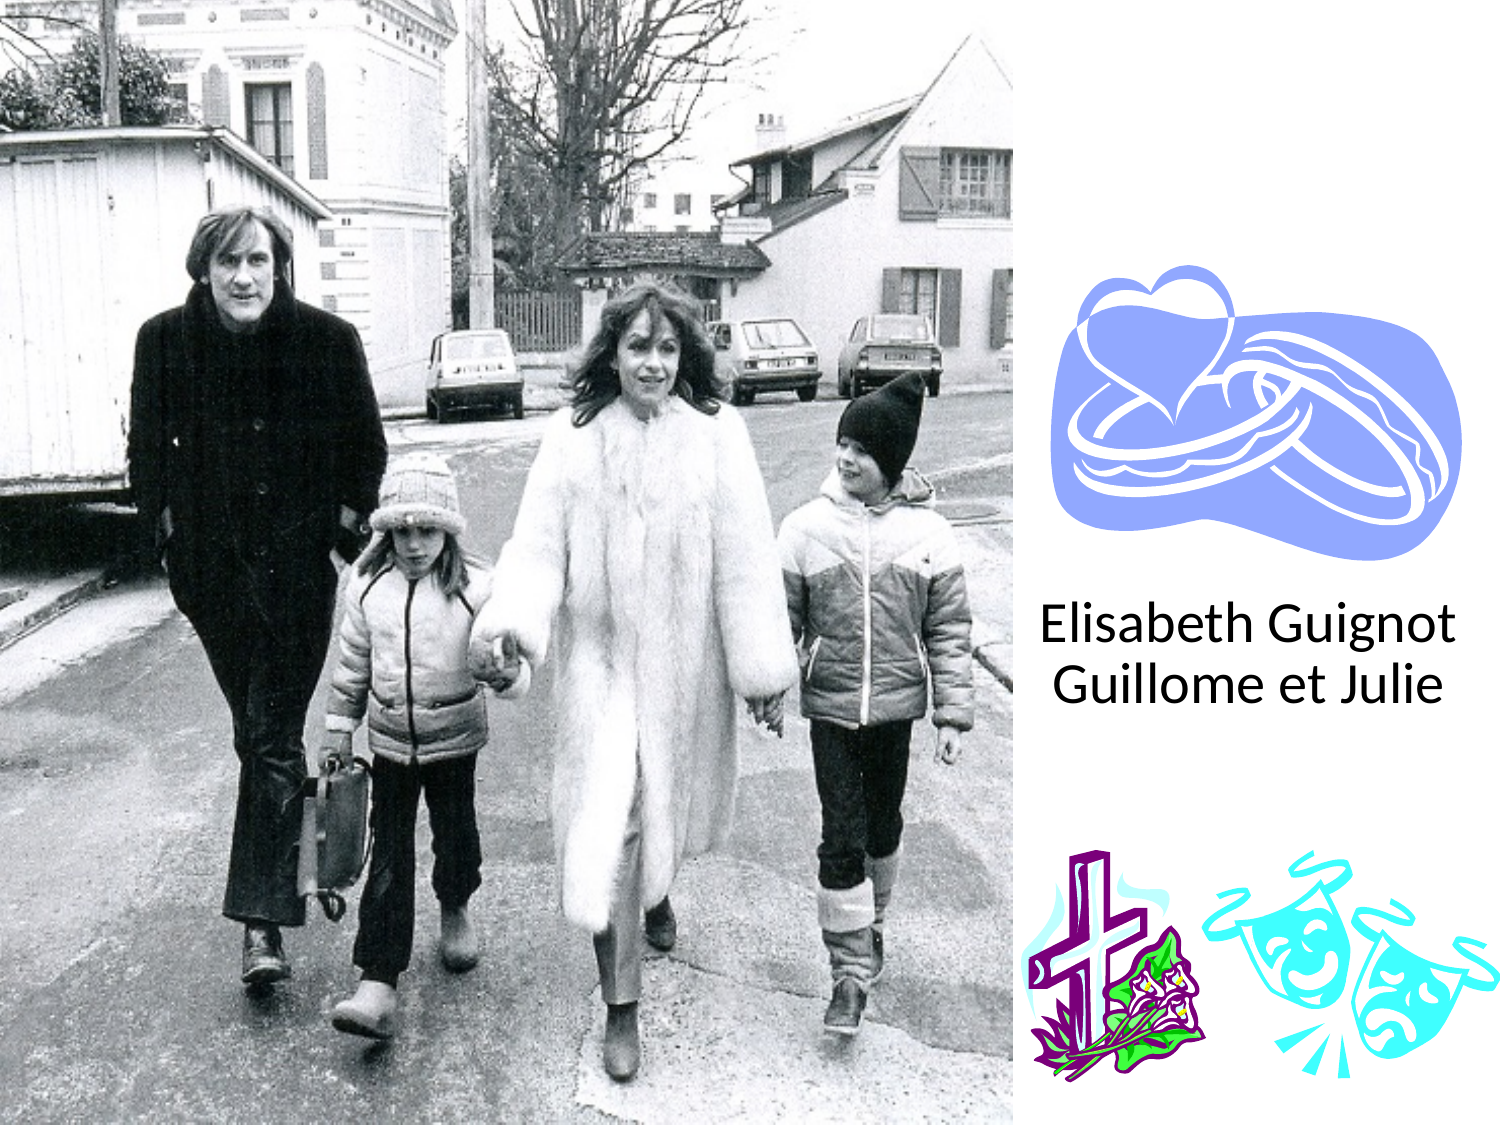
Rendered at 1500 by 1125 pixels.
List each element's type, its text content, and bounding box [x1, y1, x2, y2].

picture [1049, 264, 1463, 563]
picture [0, 0, 1500, 1125]
text_box Elisabeth Guignot [1025, 576, 1500, 662]
text_box Guillome et Julie [1037, 637, 1500, 723]
